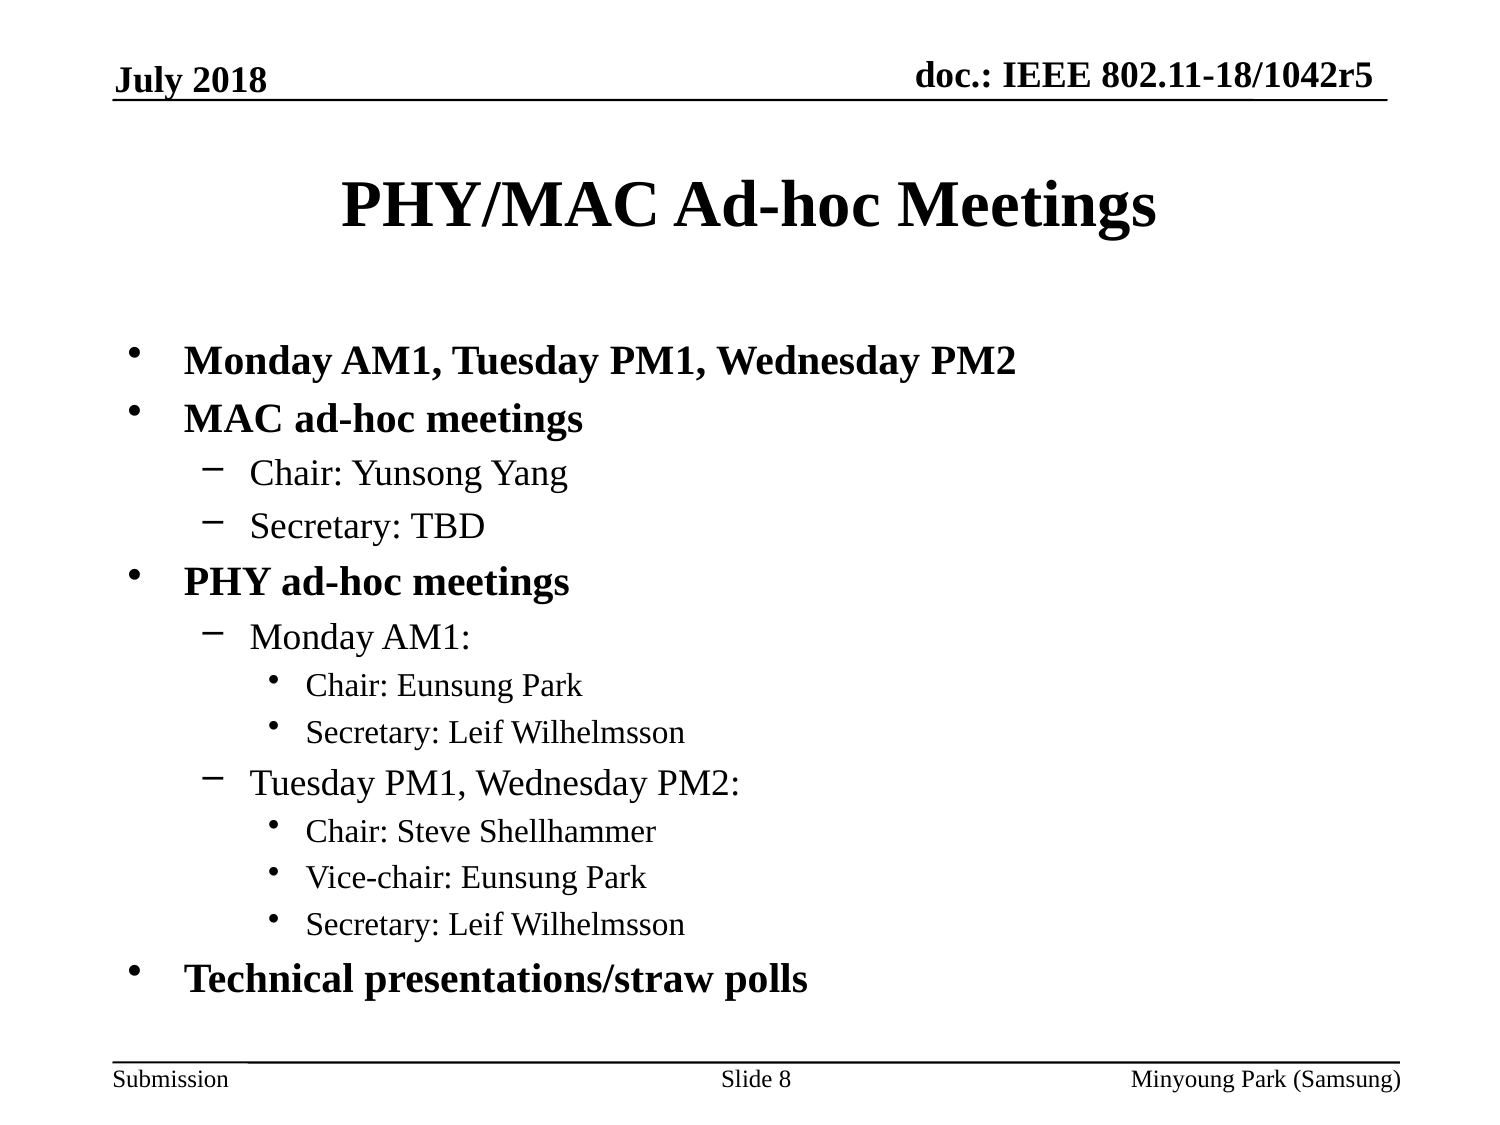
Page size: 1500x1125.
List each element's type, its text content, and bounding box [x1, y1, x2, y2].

slide_number Slide 8 [712, 1061, 800, 1093]
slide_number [114, 54, 335, 101]
title PHY/MAC Ad-hoc Meetings [112, 112, 1388, 288]
list Monday AM1, Tuesday PM1, Wednesday PM2 MAC ad-hoc meetings Chair: Yunsong Yang Secretary: TBD PHY ad-hoc meetings Monday AM1: Chair: Eunsung Park Secretary: Leif Wilhelmsson Tuesday PM1, Wednesday PM2: Chair: Steve Shellhammer Vice-chair: Eunsung Park Secretary: Leif Wilhelmsson Technical presentations/straw polls [112, 324, 1388, 1000]
footer Minyoung Park (Samsung) [949, 1061, 1402, 1093]
